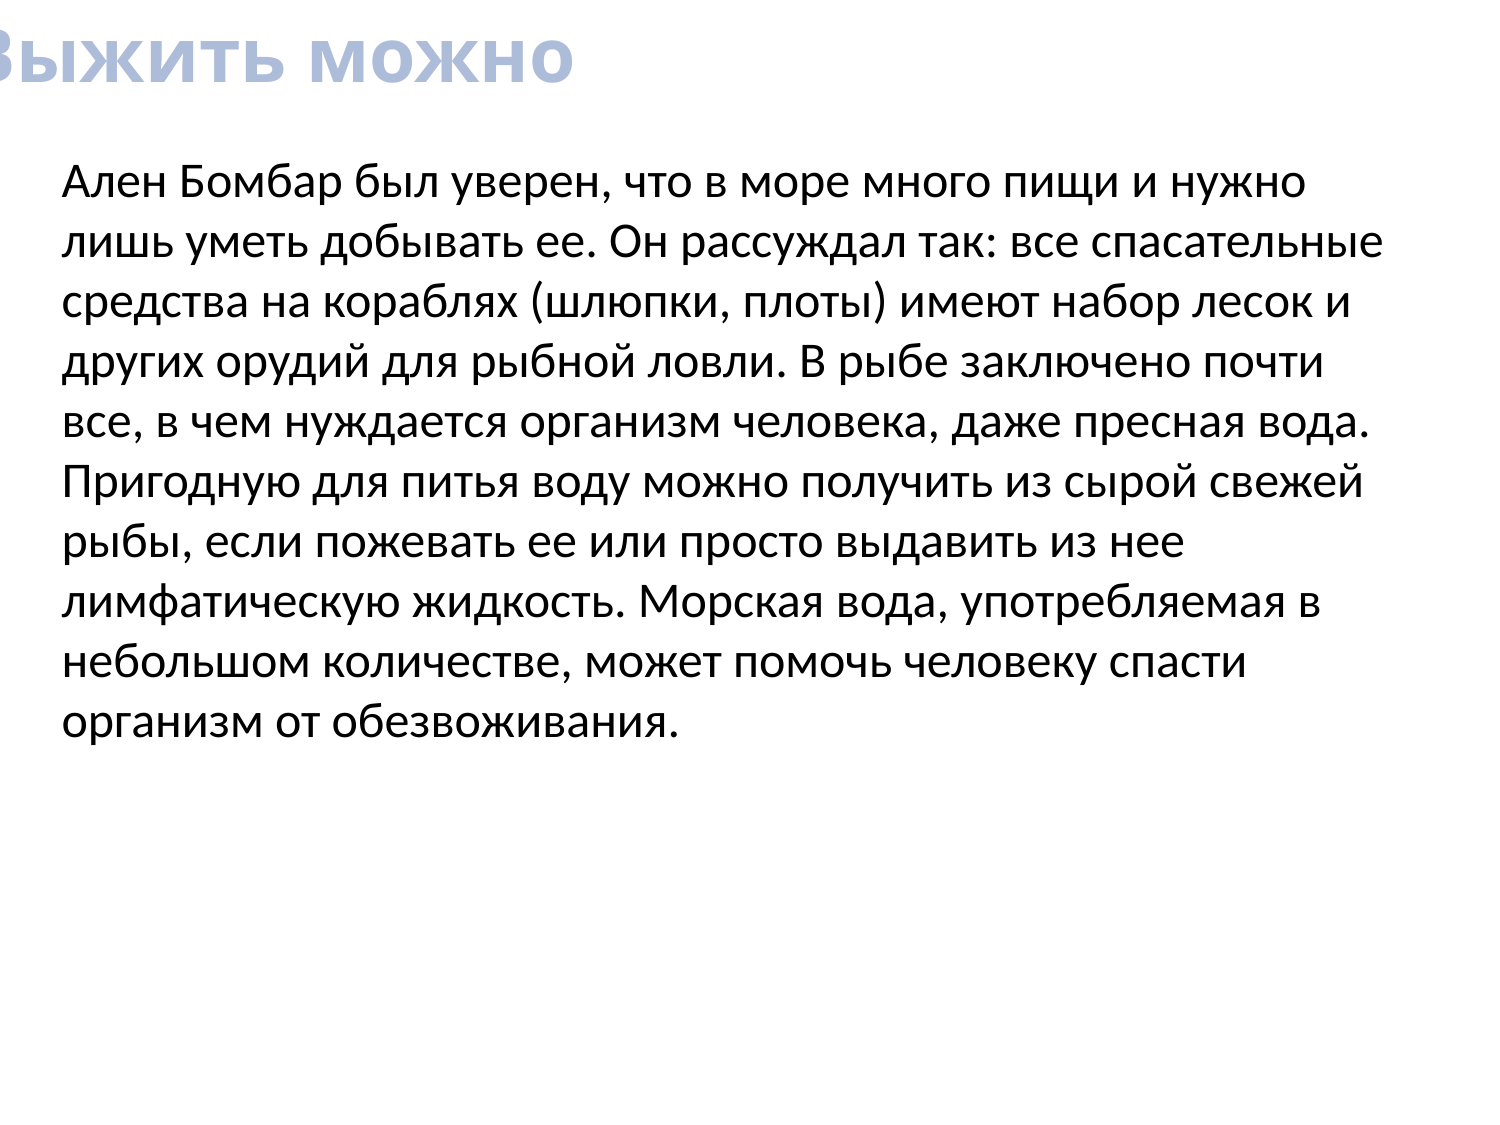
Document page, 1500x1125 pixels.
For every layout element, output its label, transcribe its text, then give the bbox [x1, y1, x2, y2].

text_box Выжить можно [0, 0, 592, 105]
text_box Ален Бомбар был уверен, что в море много пищи и нужно лишь уметь добывать ее. Он рассуждал так: все спасательные средства на кораблях (шлюпки, плоты) имеют набор лесок и других орудий для рыбной ловли. В рыбе заключено почти все, в чем нуждается организм человека, даже пресная вода. Пригодную для питья воду можно получить из сырой свежей рыбы, если пожевать ее или просто выдавить из нее лимфатическую жидкость. Морская вода, употребляемая в небольшом количестве, может помочь человеку спасти организм от обезвоживания. [46, 140, 1430, 756]
